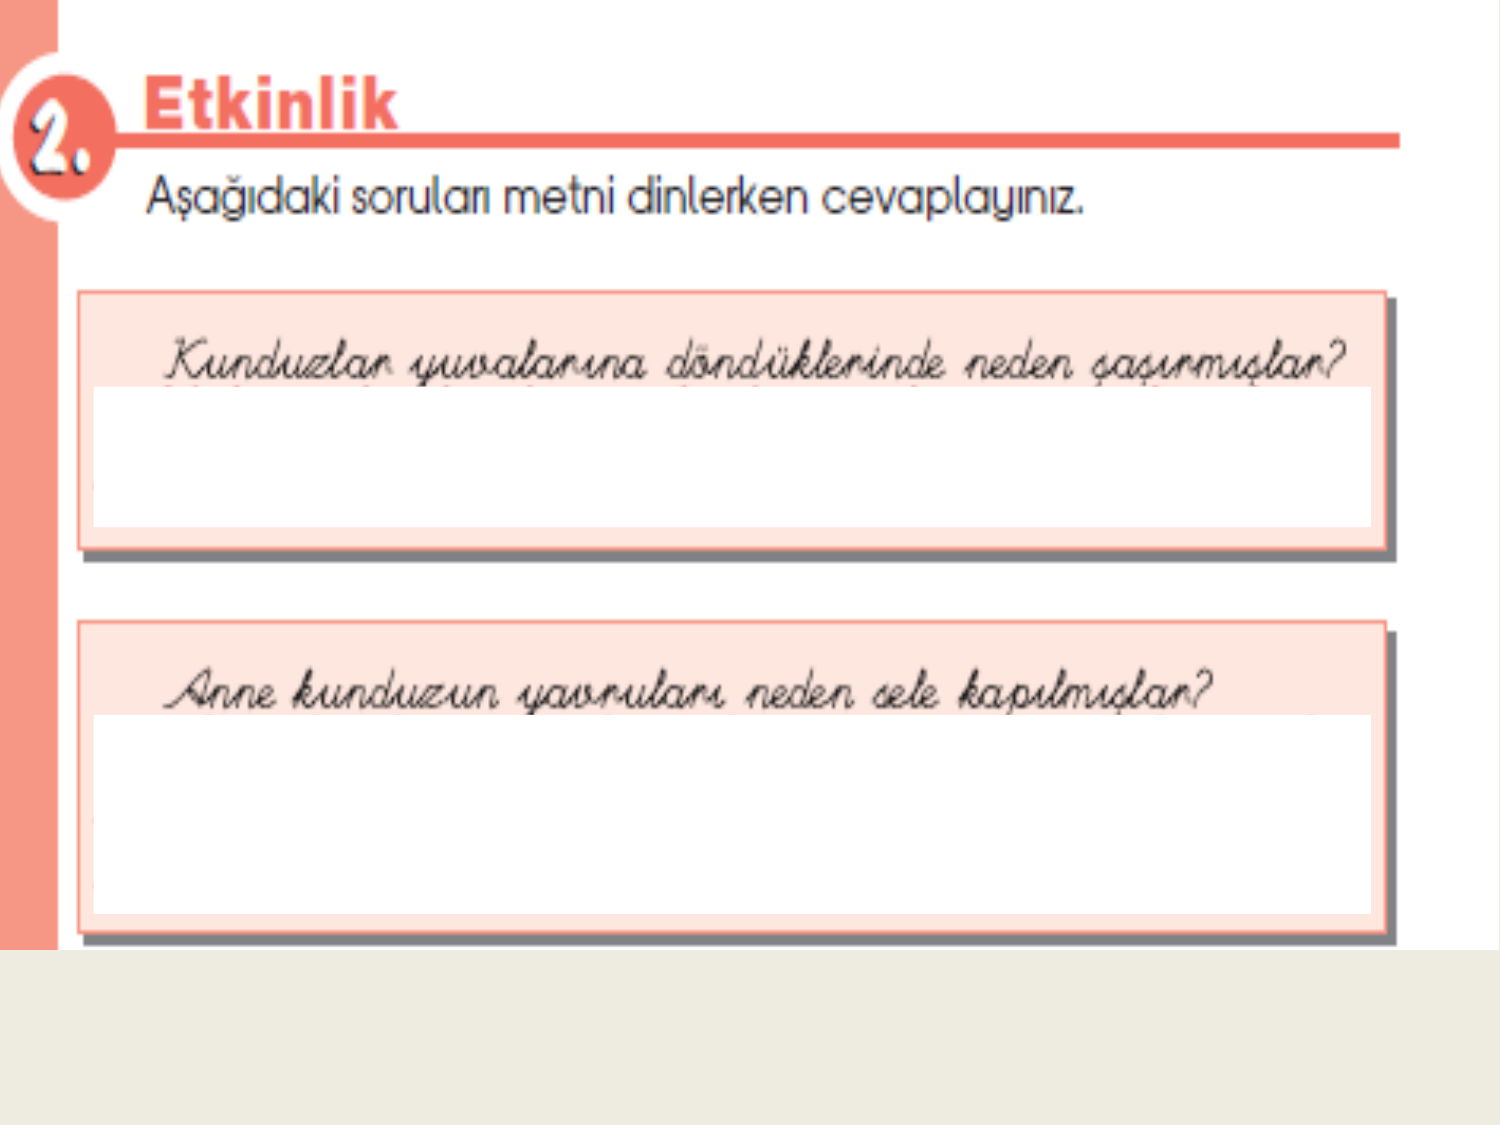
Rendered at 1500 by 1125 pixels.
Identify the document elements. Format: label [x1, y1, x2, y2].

picture [0, 0, 1500, 950]
